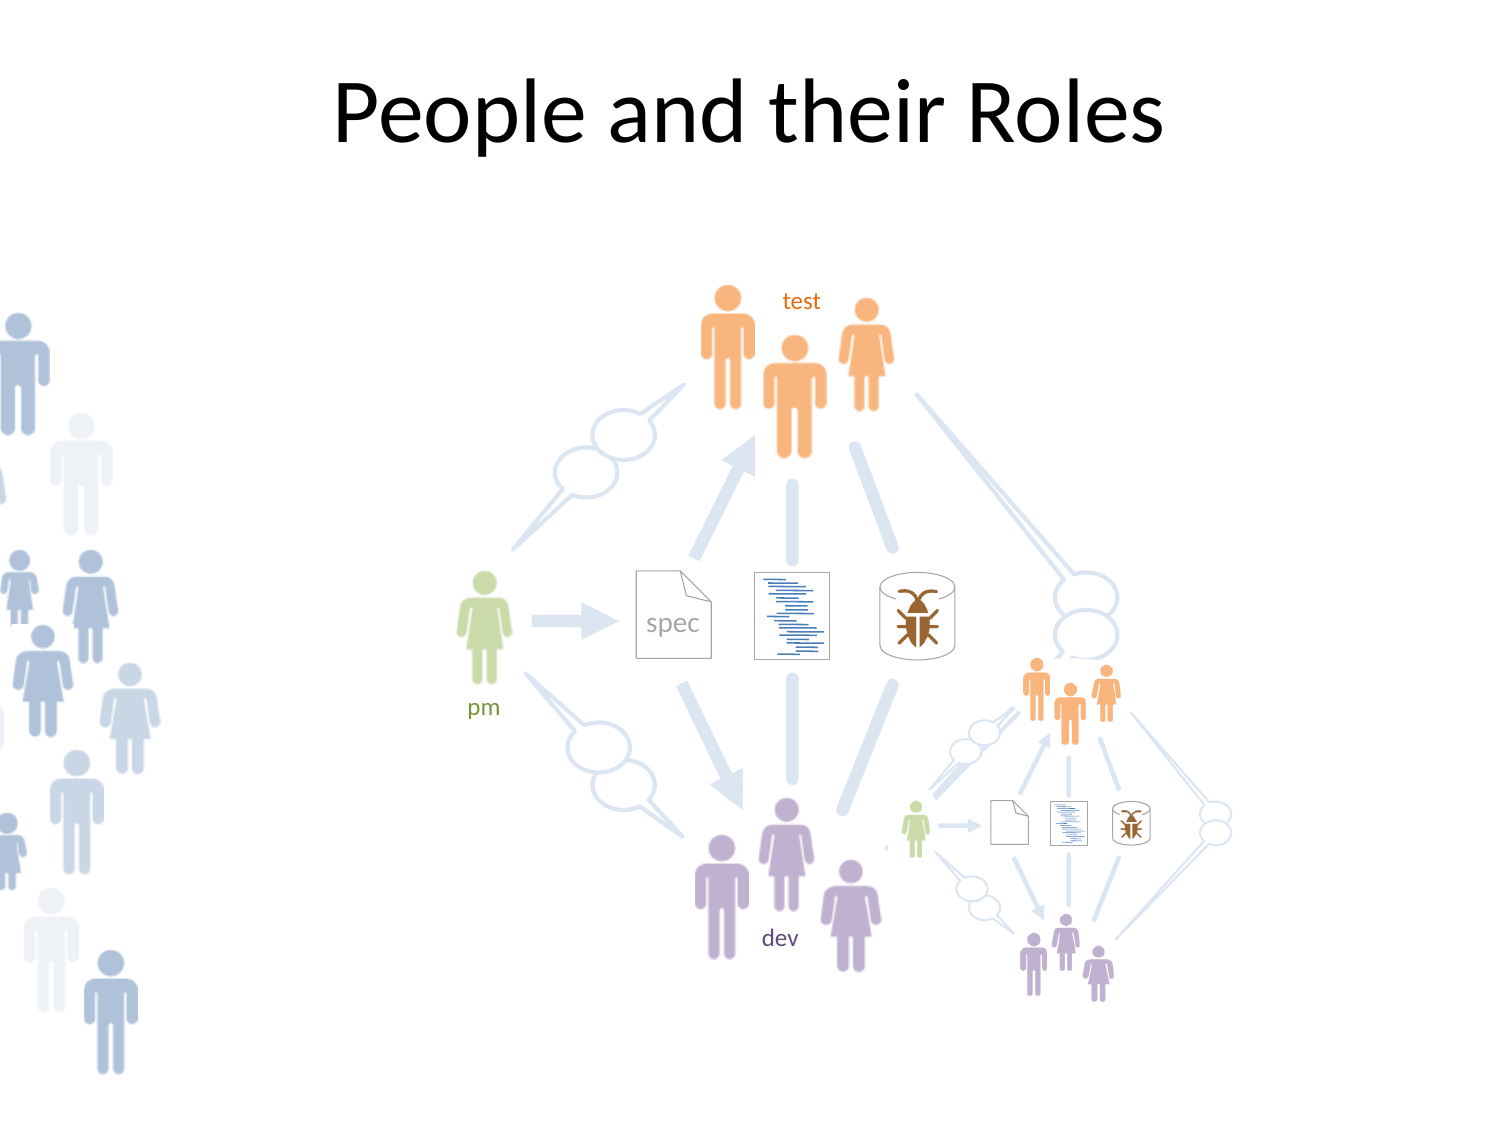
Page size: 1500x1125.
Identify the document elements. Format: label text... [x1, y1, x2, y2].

title People and their Roles [75, 12, 1425, 200]
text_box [887, 657, 1232, 1002]
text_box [0, 274, 162, 1090]
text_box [429, 276, 1118, 973]
